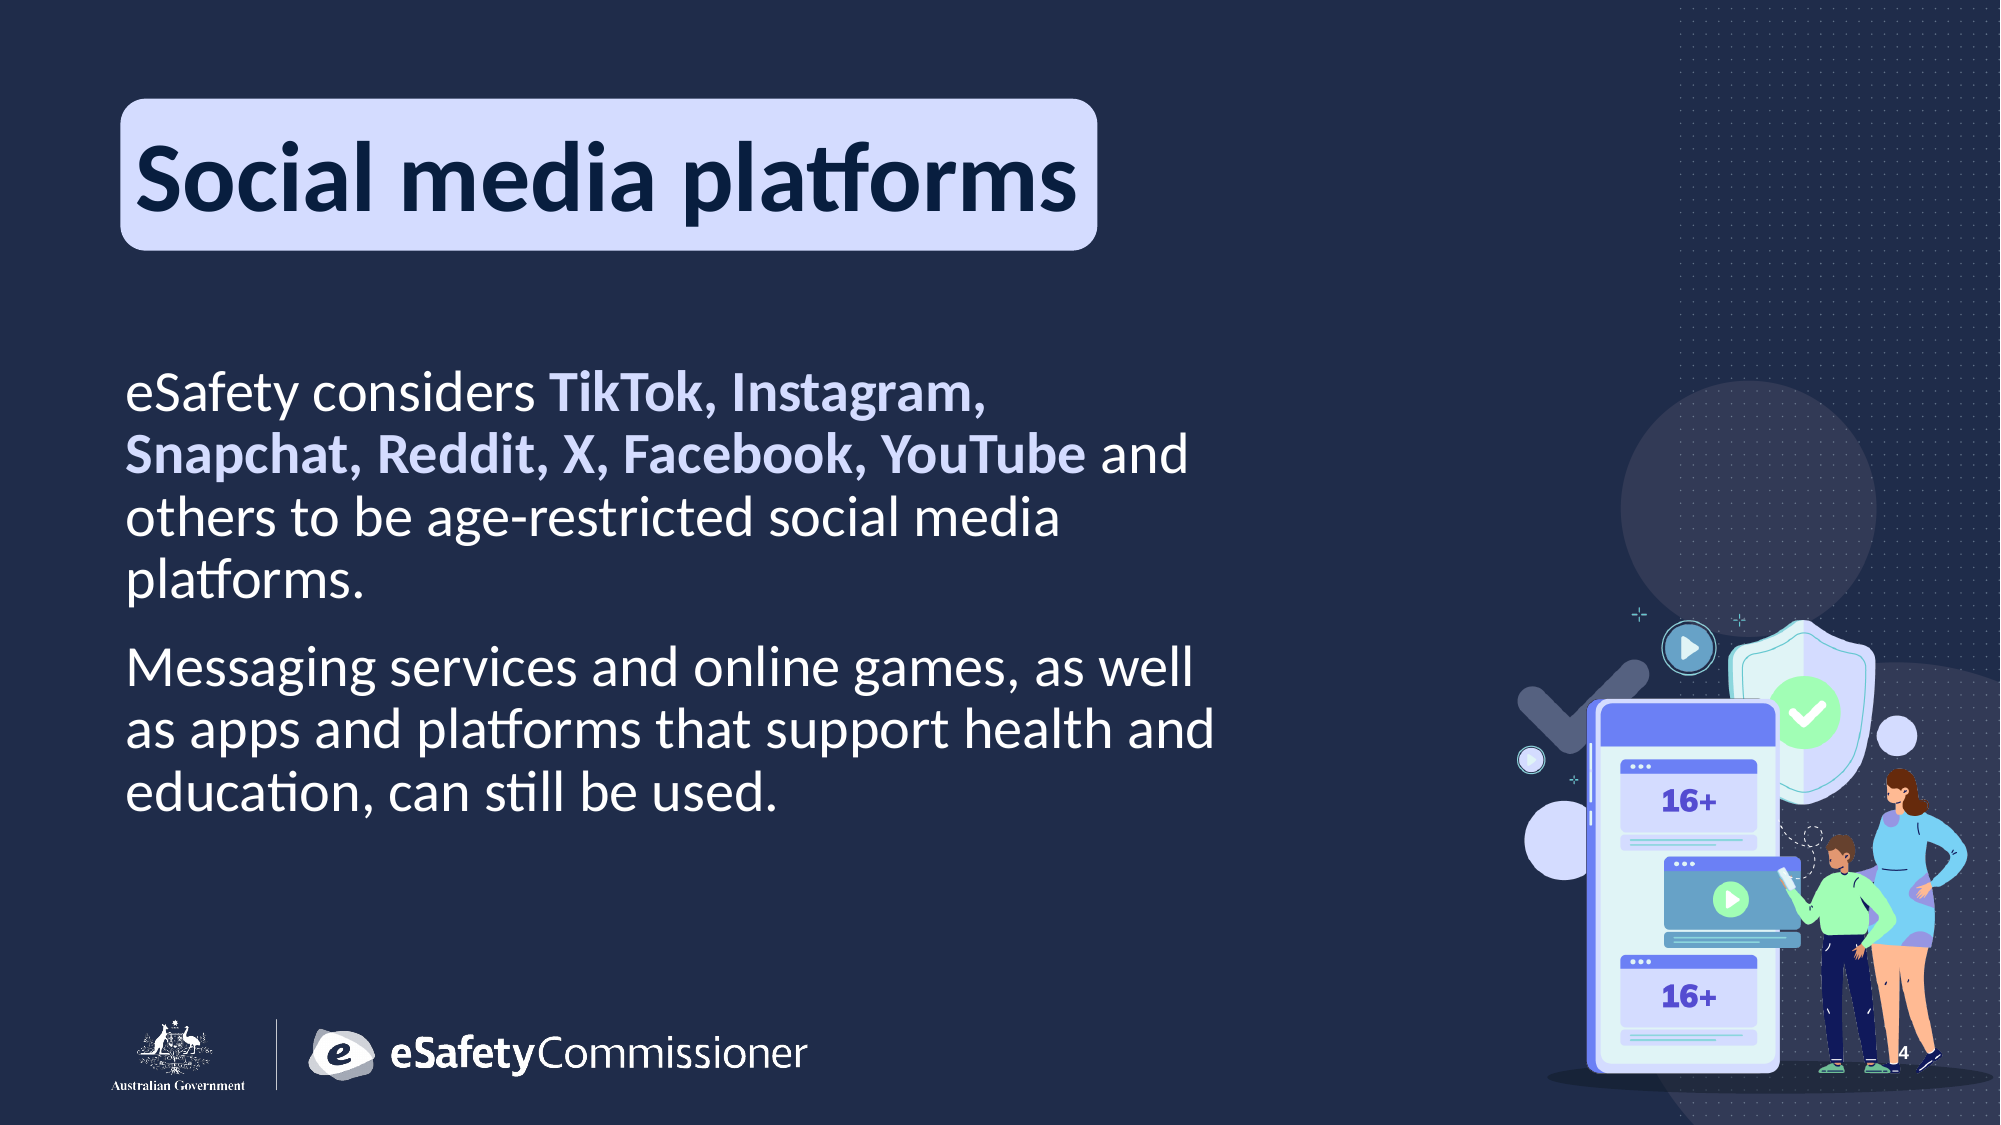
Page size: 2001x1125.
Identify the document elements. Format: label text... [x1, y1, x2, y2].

text_box [118, 96, 1100, 253]
picture [0, 0, 2001, 1125]
text_box eSafety considers TikTok, Instagram, Snapchat, Reddit, X, Facebook, YouTube and others to be age-restricted social media platforms. Messaging services and online games, as well as apps and platforms that support health and education, can still be used. [125, 360, 1226, 823]
text_box Social media platforms [135, 131, 1132, 232]
